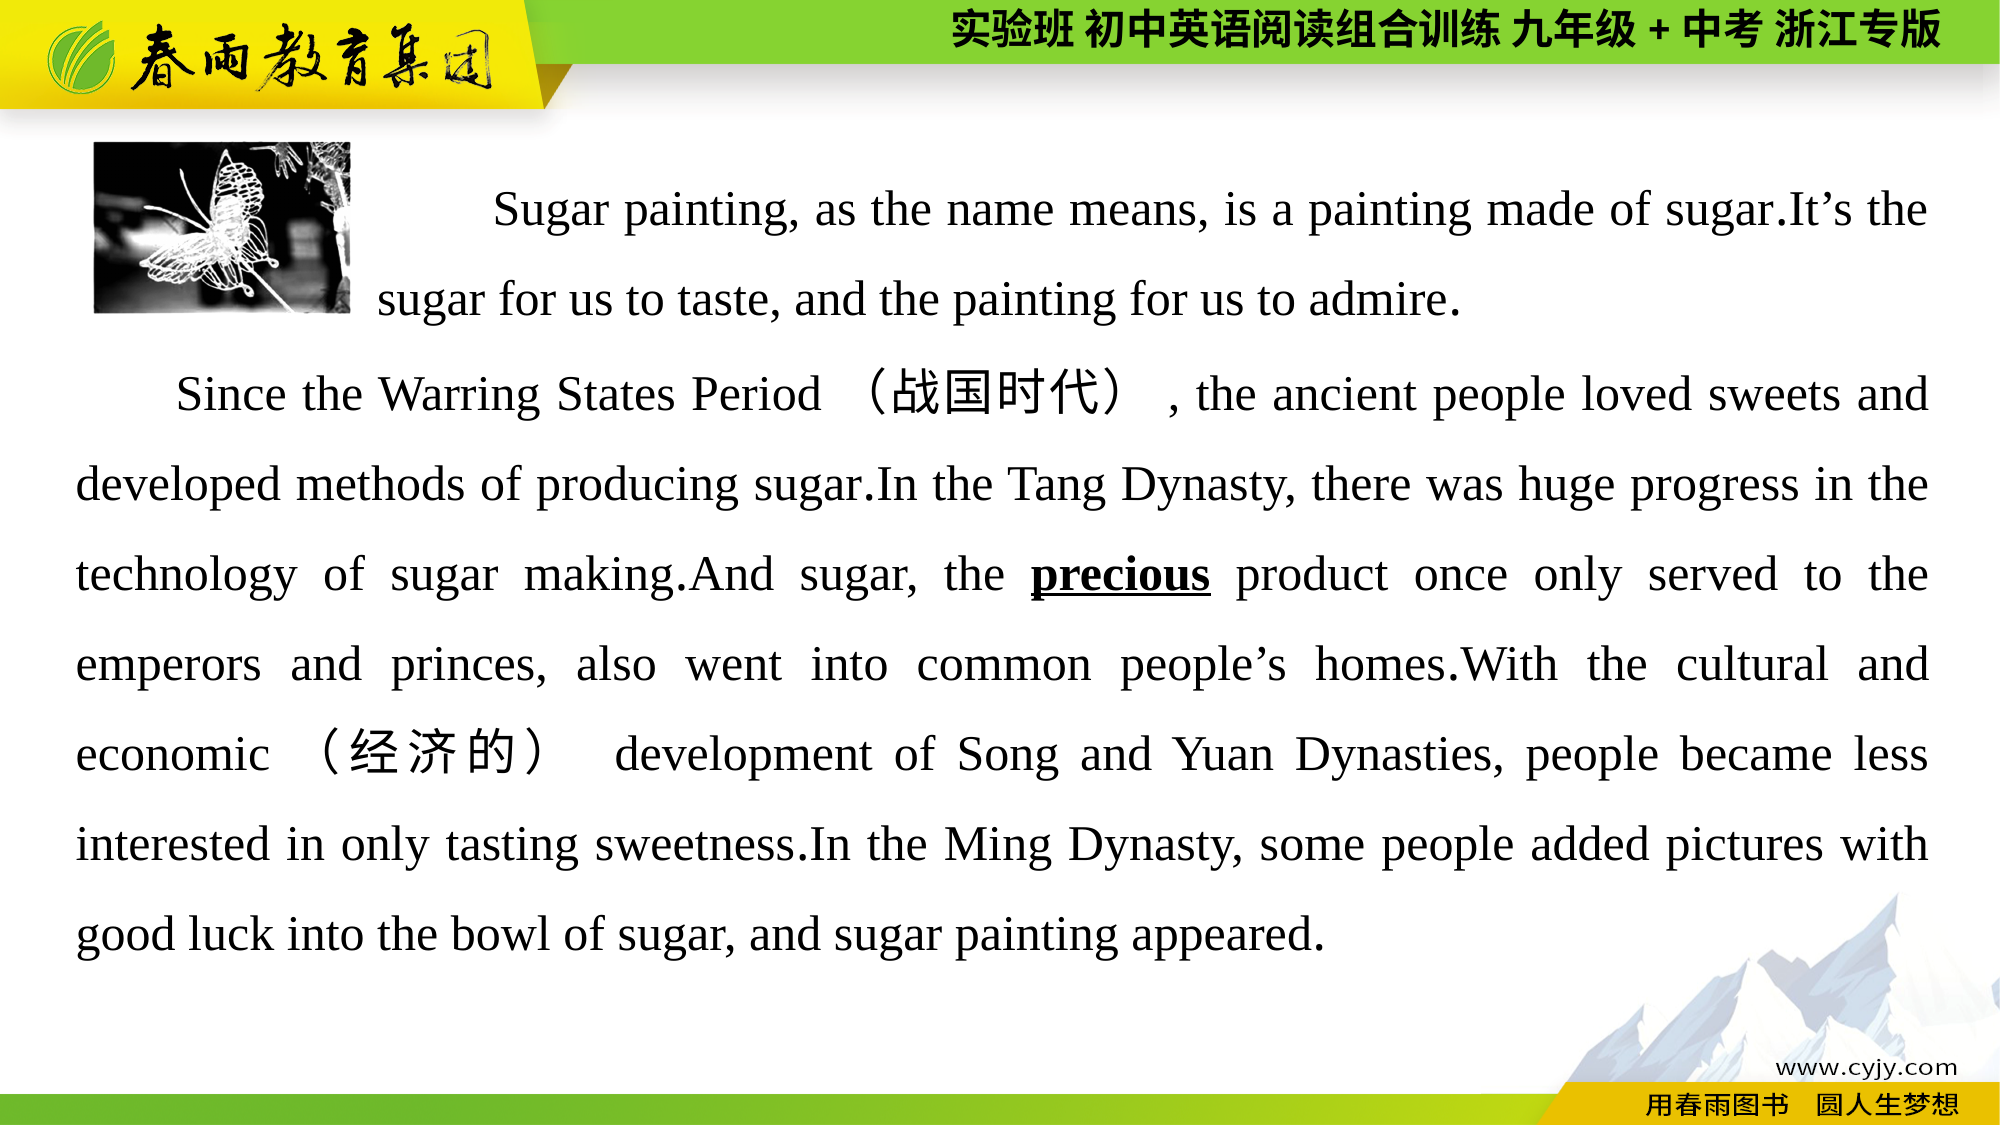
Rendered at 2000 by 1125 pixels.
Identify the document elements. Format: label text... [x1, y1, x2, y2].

text_box Since the Warring States Period（战国时代）, the ancient people loved sweets and developed methods of producing sugar.In the Tang Dynasty, there was huge progress in the technology of sugar making.And sugar, the precious product once only served to the emperors and princes, also went into common people’s homes.With the cultural and economic（经济的） development of Song and Yuan Dynasties, people became less interested in only tasting sweetness.In the Ming Dynasty, some people added pictures with good luck into the bowl of sugar, and sugar painting appeared. [60, 322, 1945, 968]
picture [0, 0, 2000, 1125]
list Sugar painting, as the name means, is a painting made of sugar.It’s the sugar for us to taste, and the painting for us to admire. [362, 138, 1944, 322]
